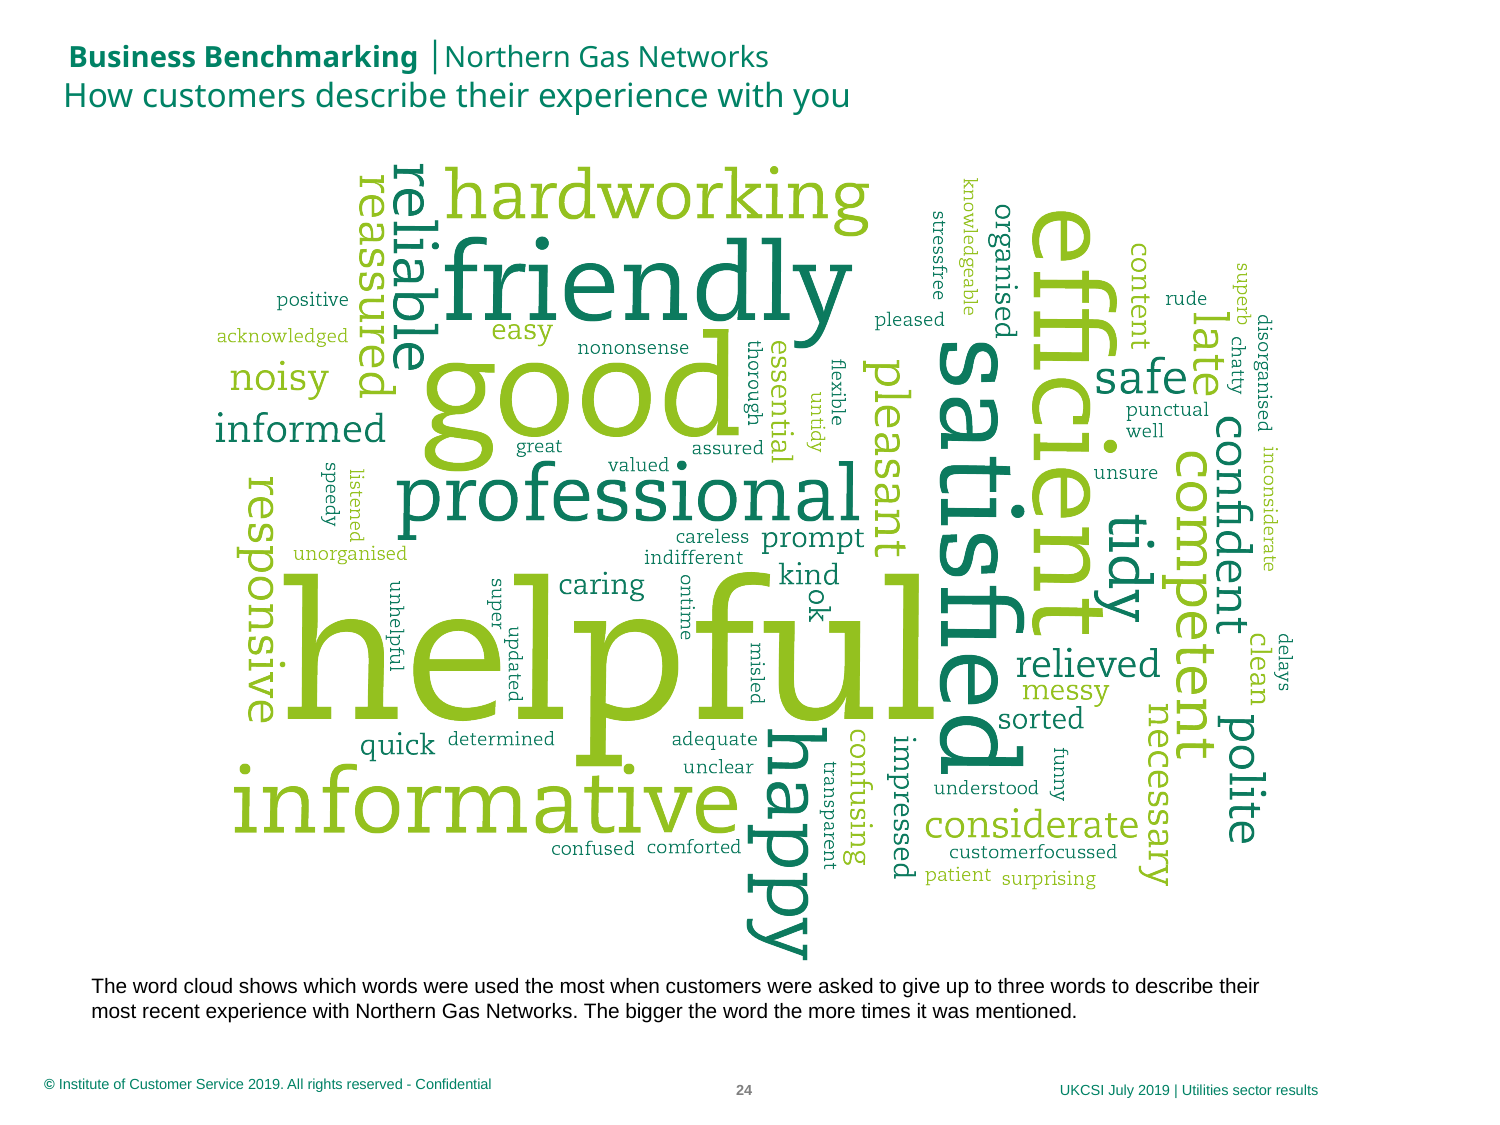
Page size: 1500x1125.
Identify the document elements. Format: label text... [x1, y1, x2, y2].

text_box UKCSI July 2019 | Utilities sector results [1045, 1072, 1500, 1106]
picture [56, 126, 1444, 999]
text_box The word cloud shows which words were used the most when customers were asked to give up to three words to describe their most recent experience with Northern Gas Networks. The bigger the word the more times it was mentioned. [76, 1007, 1312, 1035]
text_box How customers describe their experience with you [48, 66, 867, 121]
text_box Business Benchmarking │Northern Gas Networks [53, 30, 785, 81]
